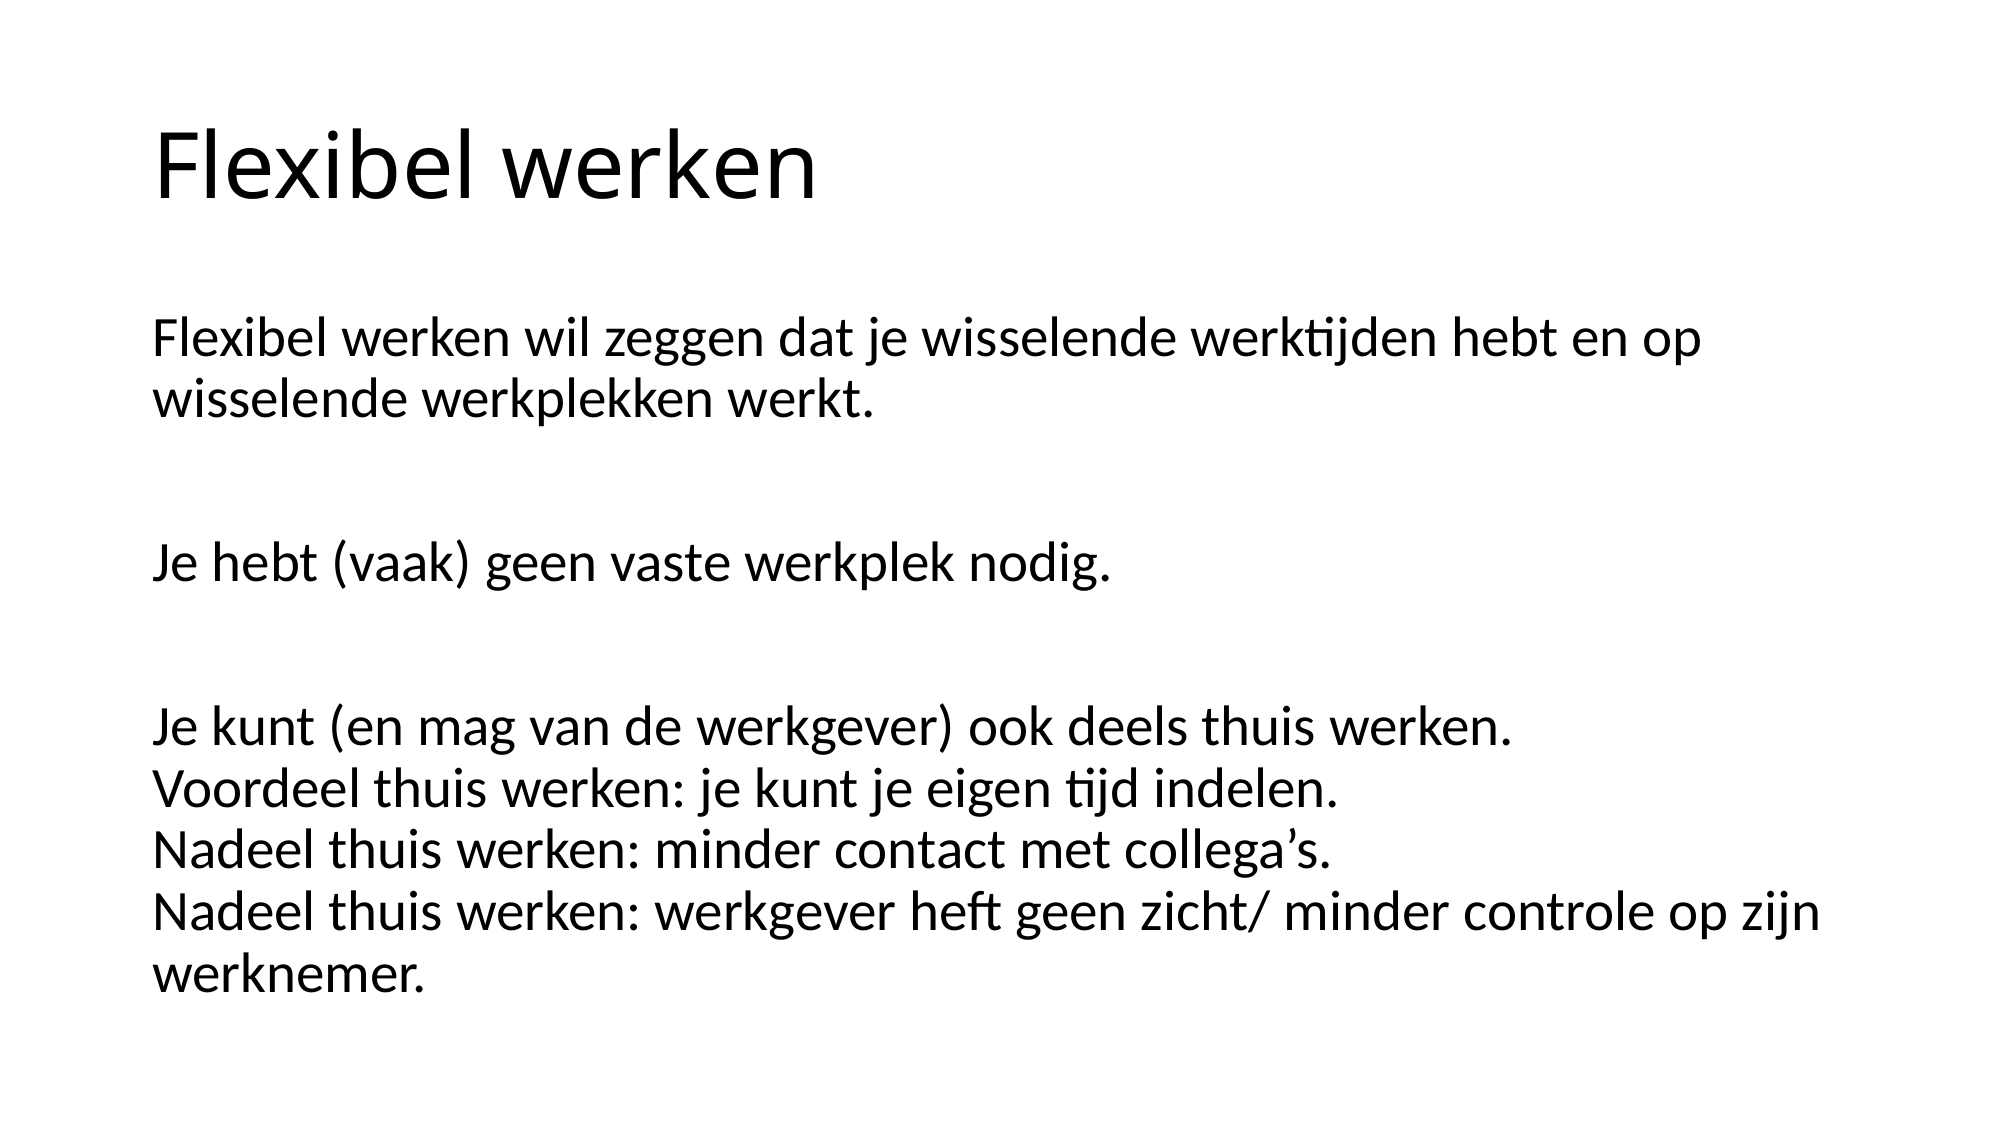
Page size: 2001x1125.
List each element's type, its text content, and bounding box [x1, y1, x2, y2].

title Flexibel werken [137, 59, 1863, 278]
list Flexibel werken wil zeggen dat je wisselende werktijden hebt en op wisselende werkplekken werkt. Je hebt (vaak) geen vaste werkplek nodig. Je kunt (en mag van de werkgever) ook deels thuis werken. Voordeel thuis werken: je kunt je eigen tijd indelen. Nadeel thuis werken: minder contact met collega’s. Nadeel thuis werken: werkgever heft geen zicht/ minder controle op zijn werknemer. [137, 299, 1863, 1014]
